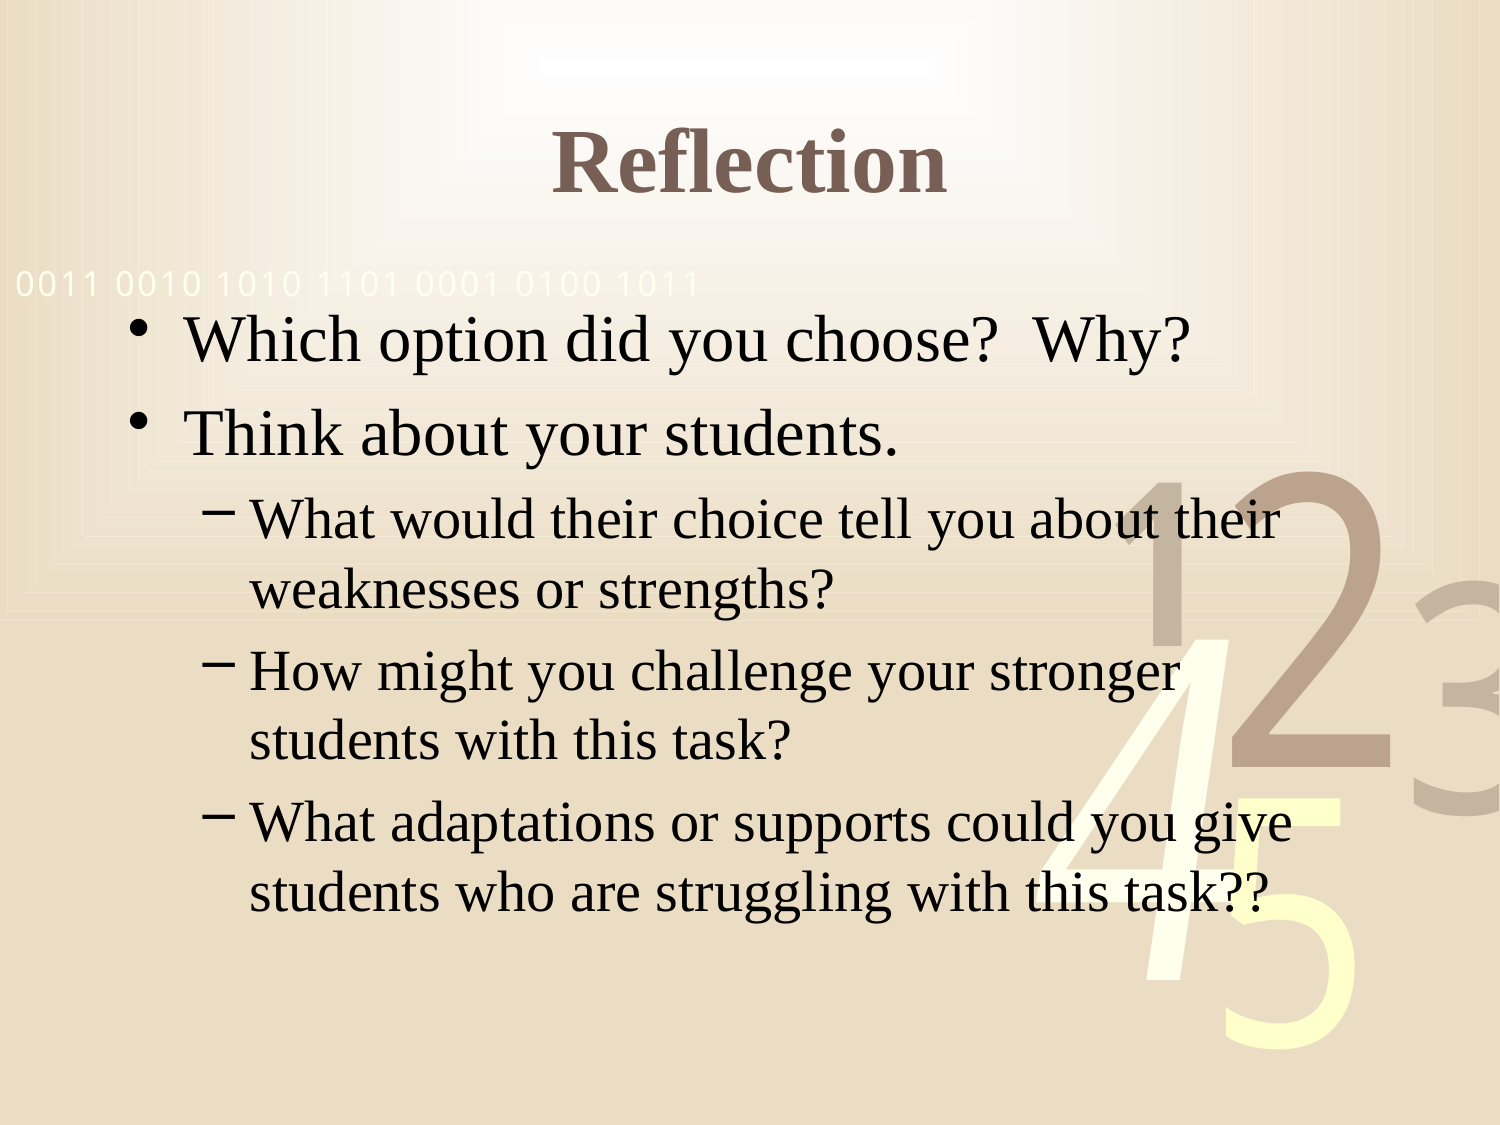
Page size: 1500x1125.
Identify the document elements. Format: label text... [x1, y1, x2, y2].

title Reflection [112, 62, 1388, 251]
list Which option did you choose? Why? Think about your students. What would their choice tell you about their weaknesses or strengths? How might you challenge your stronger students with this task? What adaptations or supports could you give students who are struggling with this task?? [112, 287, 1388, 1063]
